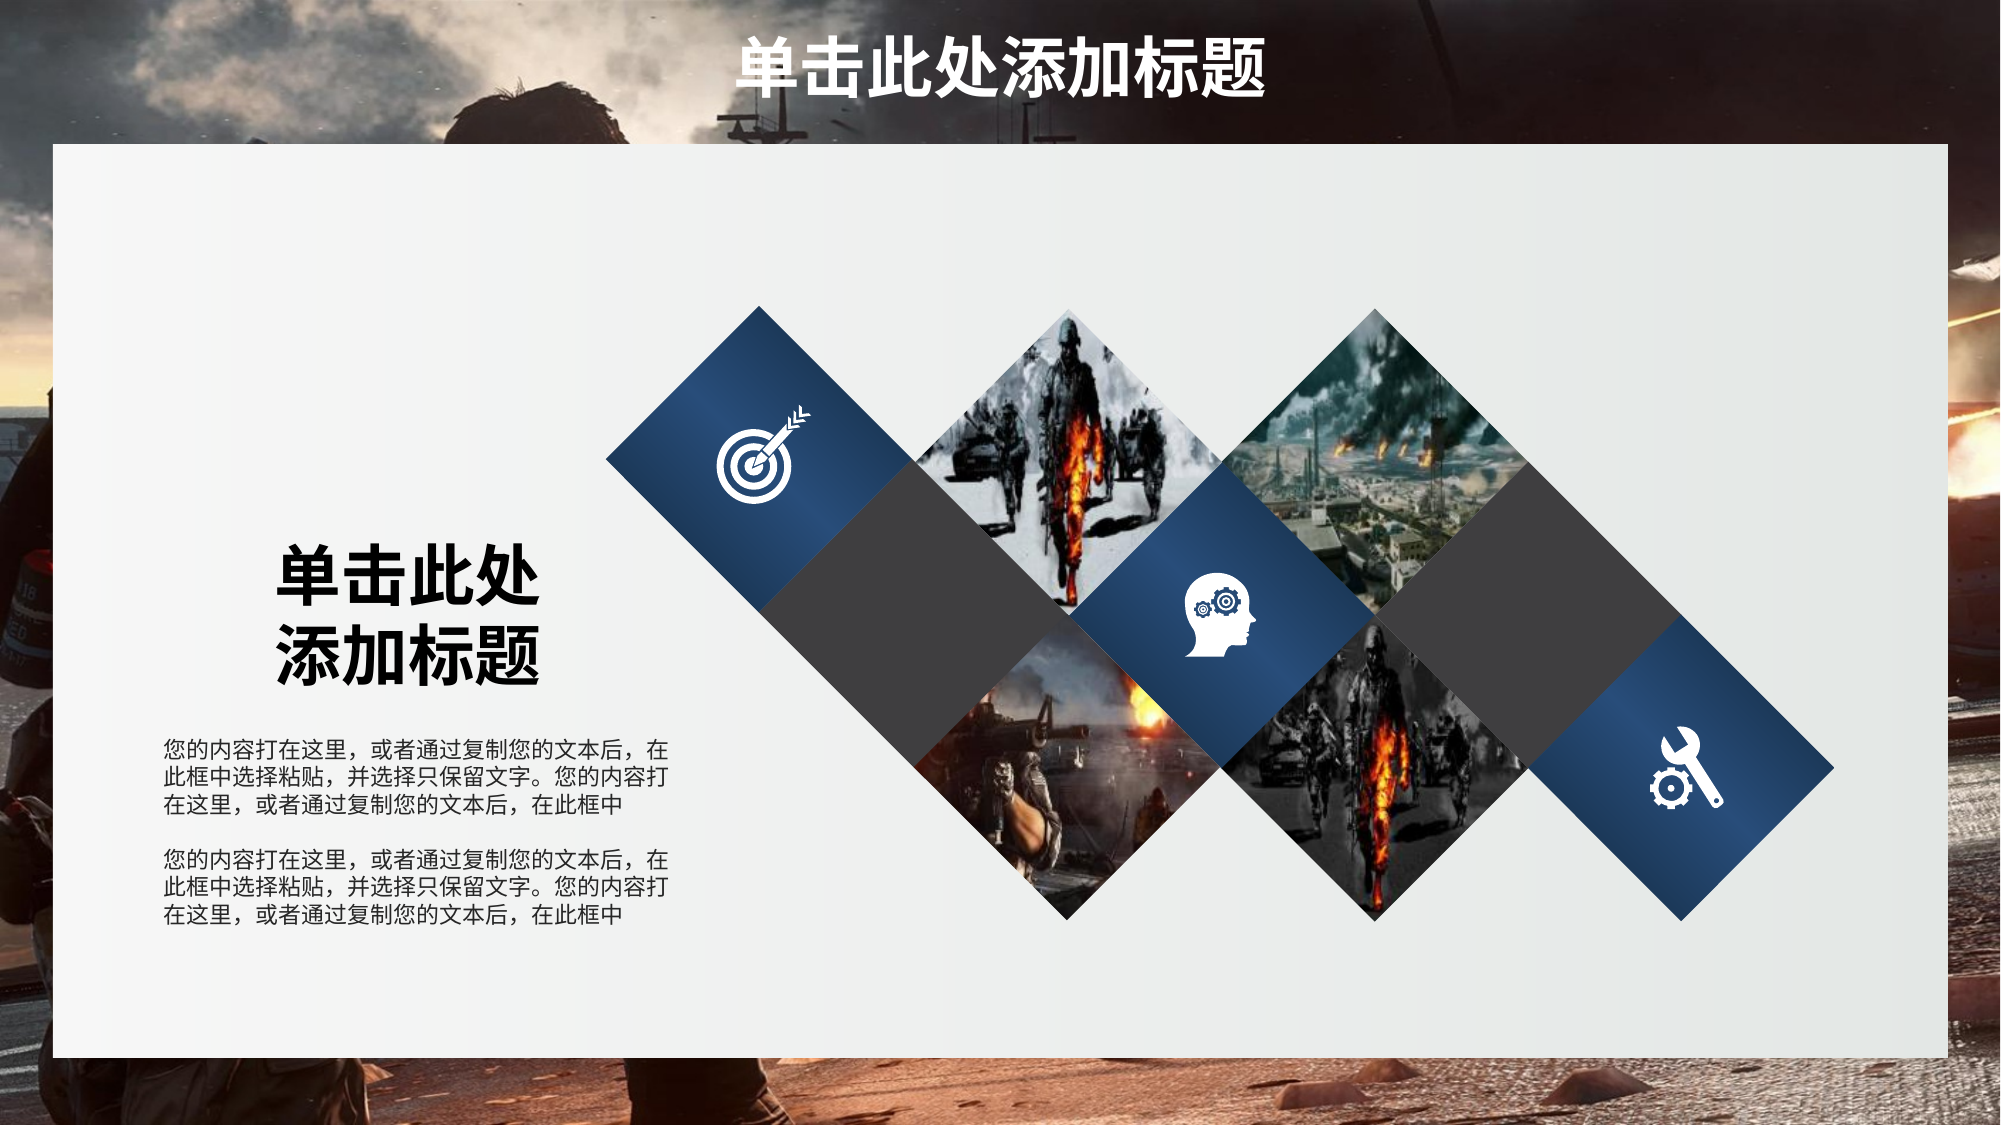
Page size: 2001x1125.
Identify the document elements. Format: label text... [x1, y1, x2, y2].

text_box [1221, 614, 1529, 922]
text_box [1222, 308, 1528, 614]
text_box 单击此处添加标题 [718, 18, 1283, 114]
text_box 您的内容打在这里，或者通过复制您的文本后，在此框中选择粘贴，并选择只保留文字。您的内容打在这里，或者通过复制您的文本后，在此框中 您的内容打在这里，或者通过复制您的文本后，在此框中选择粘贴，并选择只保留文字。您的内容打在这里，或者通过复制您的文本后，在此框中 [148, 728, 692, 936]
text_box [1375, 461, 1681, 767]
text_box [1184, 572, 1260, 657]
text_box 单击此处 添加标题 [259, 526, 557, 728]
text_box [758, 459, 1067, 767]
text_box [52, 144, 1948, 1058]
text_box [913, 613, 1221, 921]
text_box [916, 308, 1222, 614]
picture [0, 0, 2001, 1125]
text_box [605, 305, 913, 612]
text_box [1528, 614, 1835, 922]
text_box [1649, 725, 1725, 810]
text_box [716, 404, 812, 504]
text_box [1069, 462, 1374, 767]
